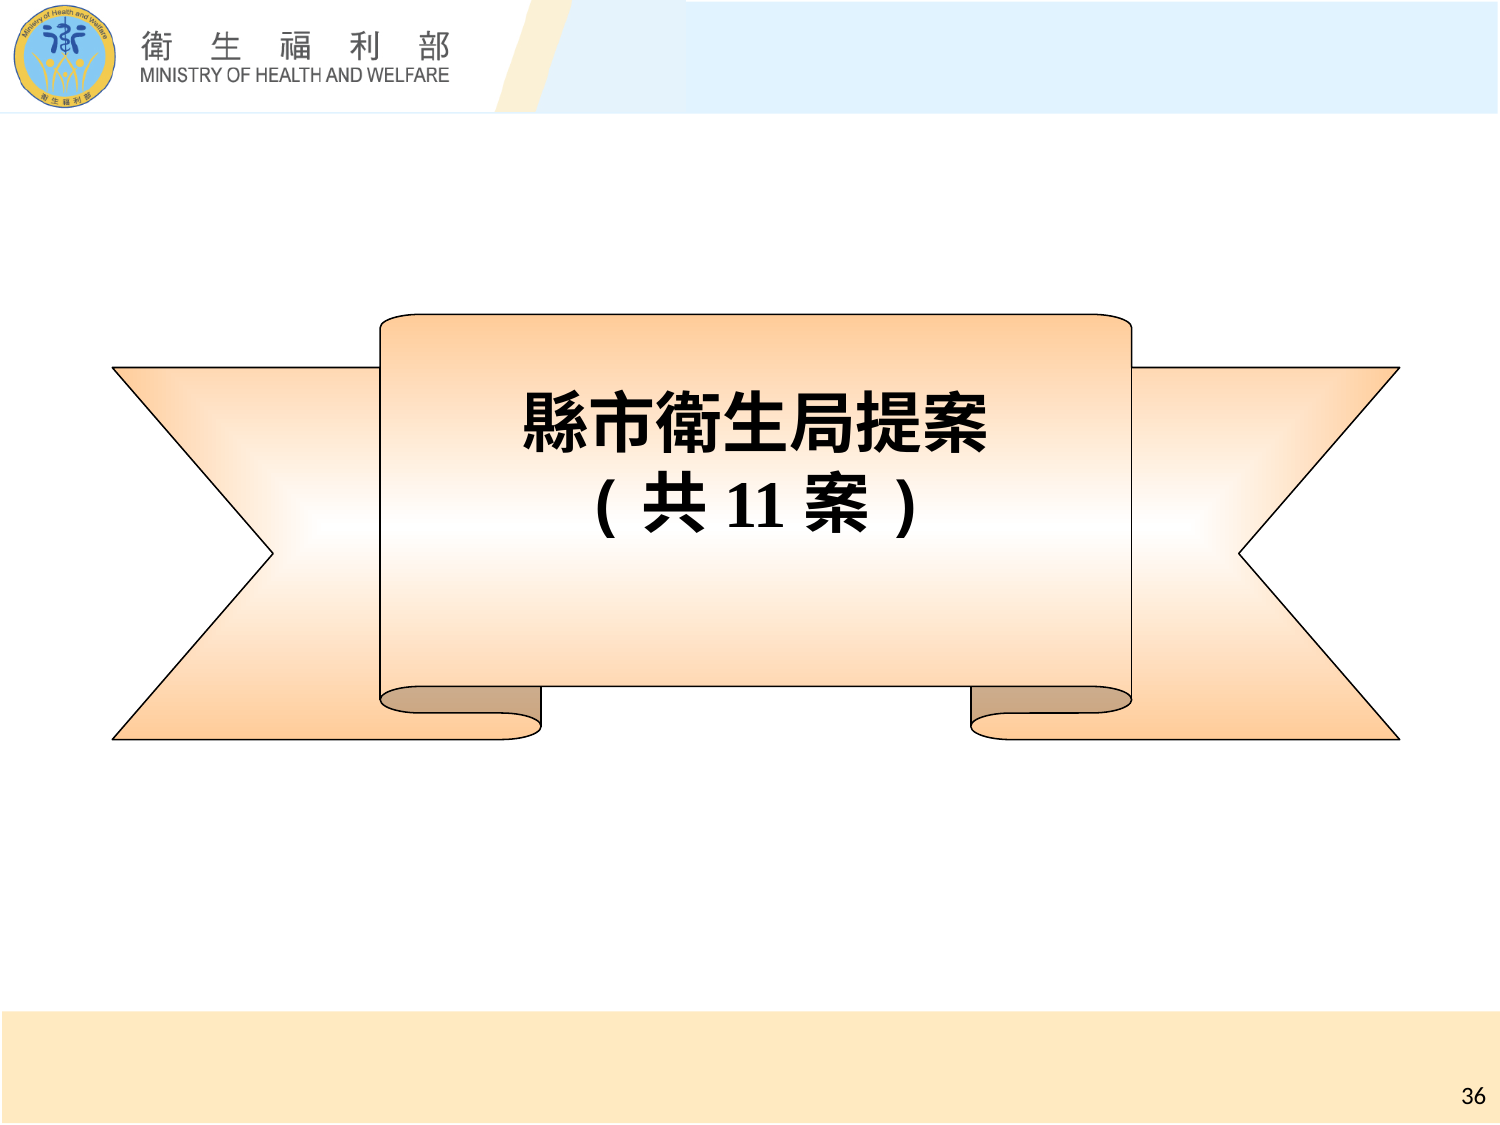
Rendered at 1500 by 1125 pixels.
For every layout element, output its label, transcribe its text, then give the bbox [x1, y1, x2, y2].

text_box 縣市衛生局提案 (共11案) [112, 314, 1400, 740]
slide_number 36 [1376, 1065, 1500, 1125]
picture [0, 0, 686, 112]
